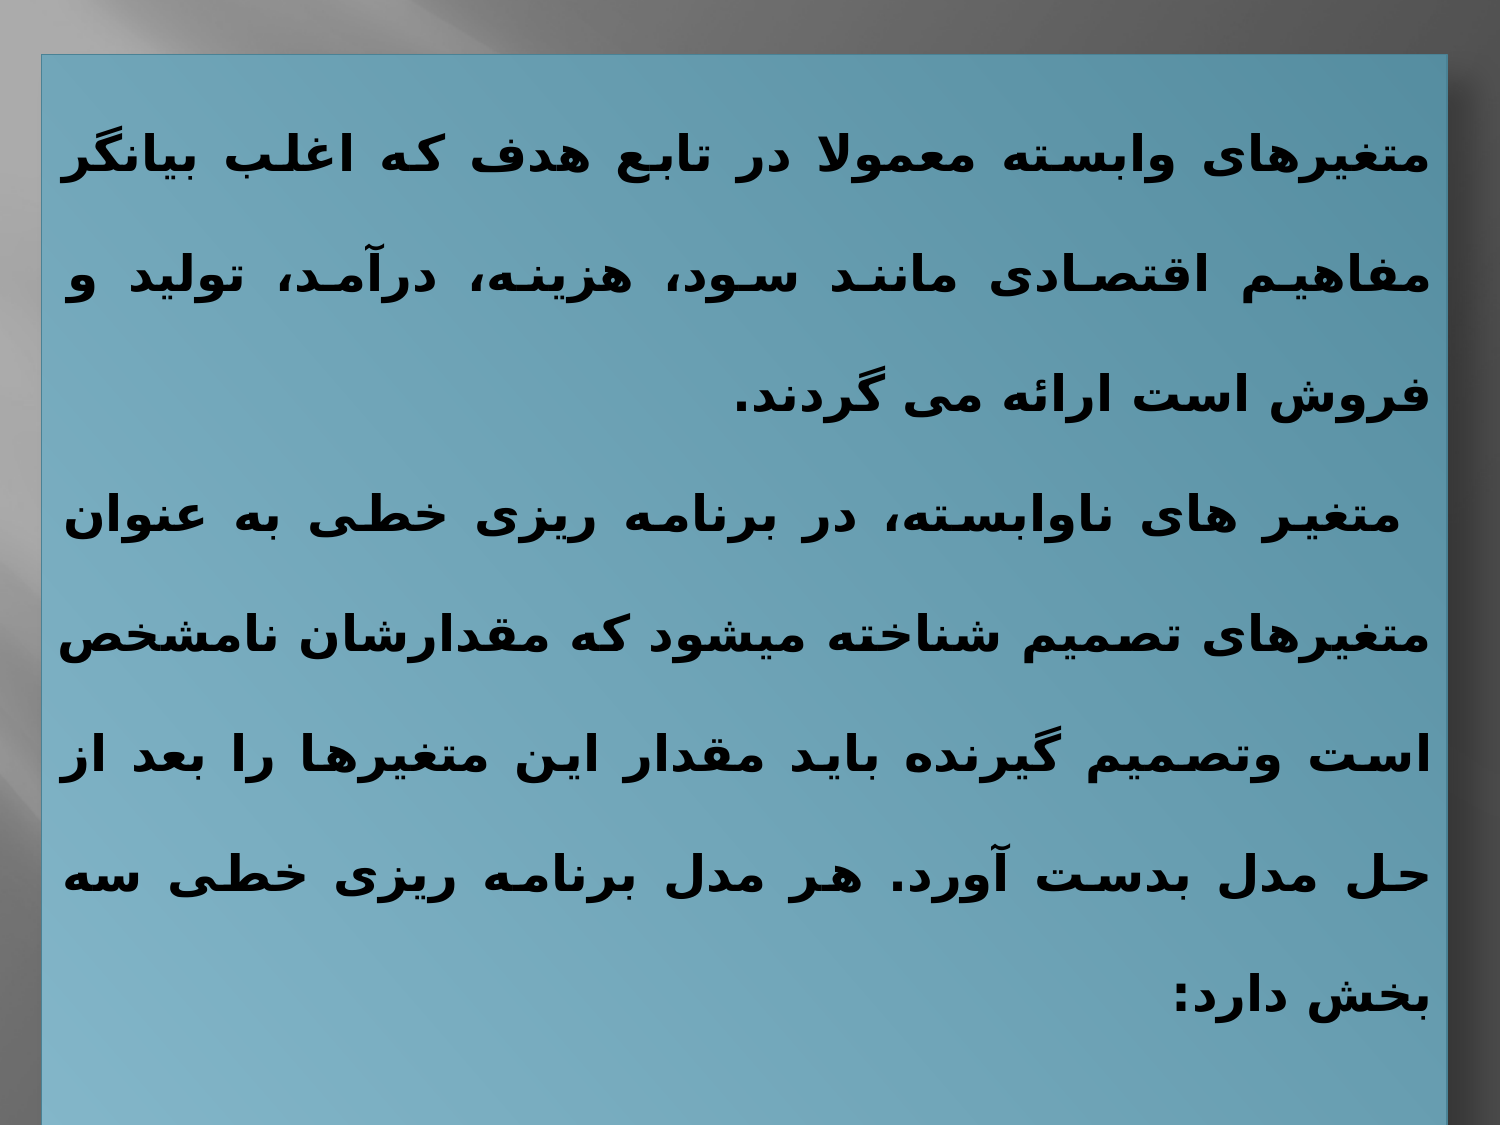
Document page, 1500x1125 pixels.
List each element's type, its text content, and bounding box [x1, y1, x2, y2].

text_box متغیرهای وابسته معمولا در تابع هدف که اغلب بیانگر مفاهیم اقتصادی مانند سود، هزینه، درآمد، تولید و فروش است ارائه می گردند. متغیر های ناوابسته، در برنامه ریزی خطی به عنوان متغیرهای تصمیم شناخته میشود که مقدارشان نامشخص است وتصمیم گیرنده باید مقدار این متغیرها را بعد از حل مدل بدست آورد. هر مدل برنامه ریزی خطی سه بخش دارد: تابع هدف 2- محدودیت 3- متغیرهای تصمیم [41, 54, 1448, 1125]
